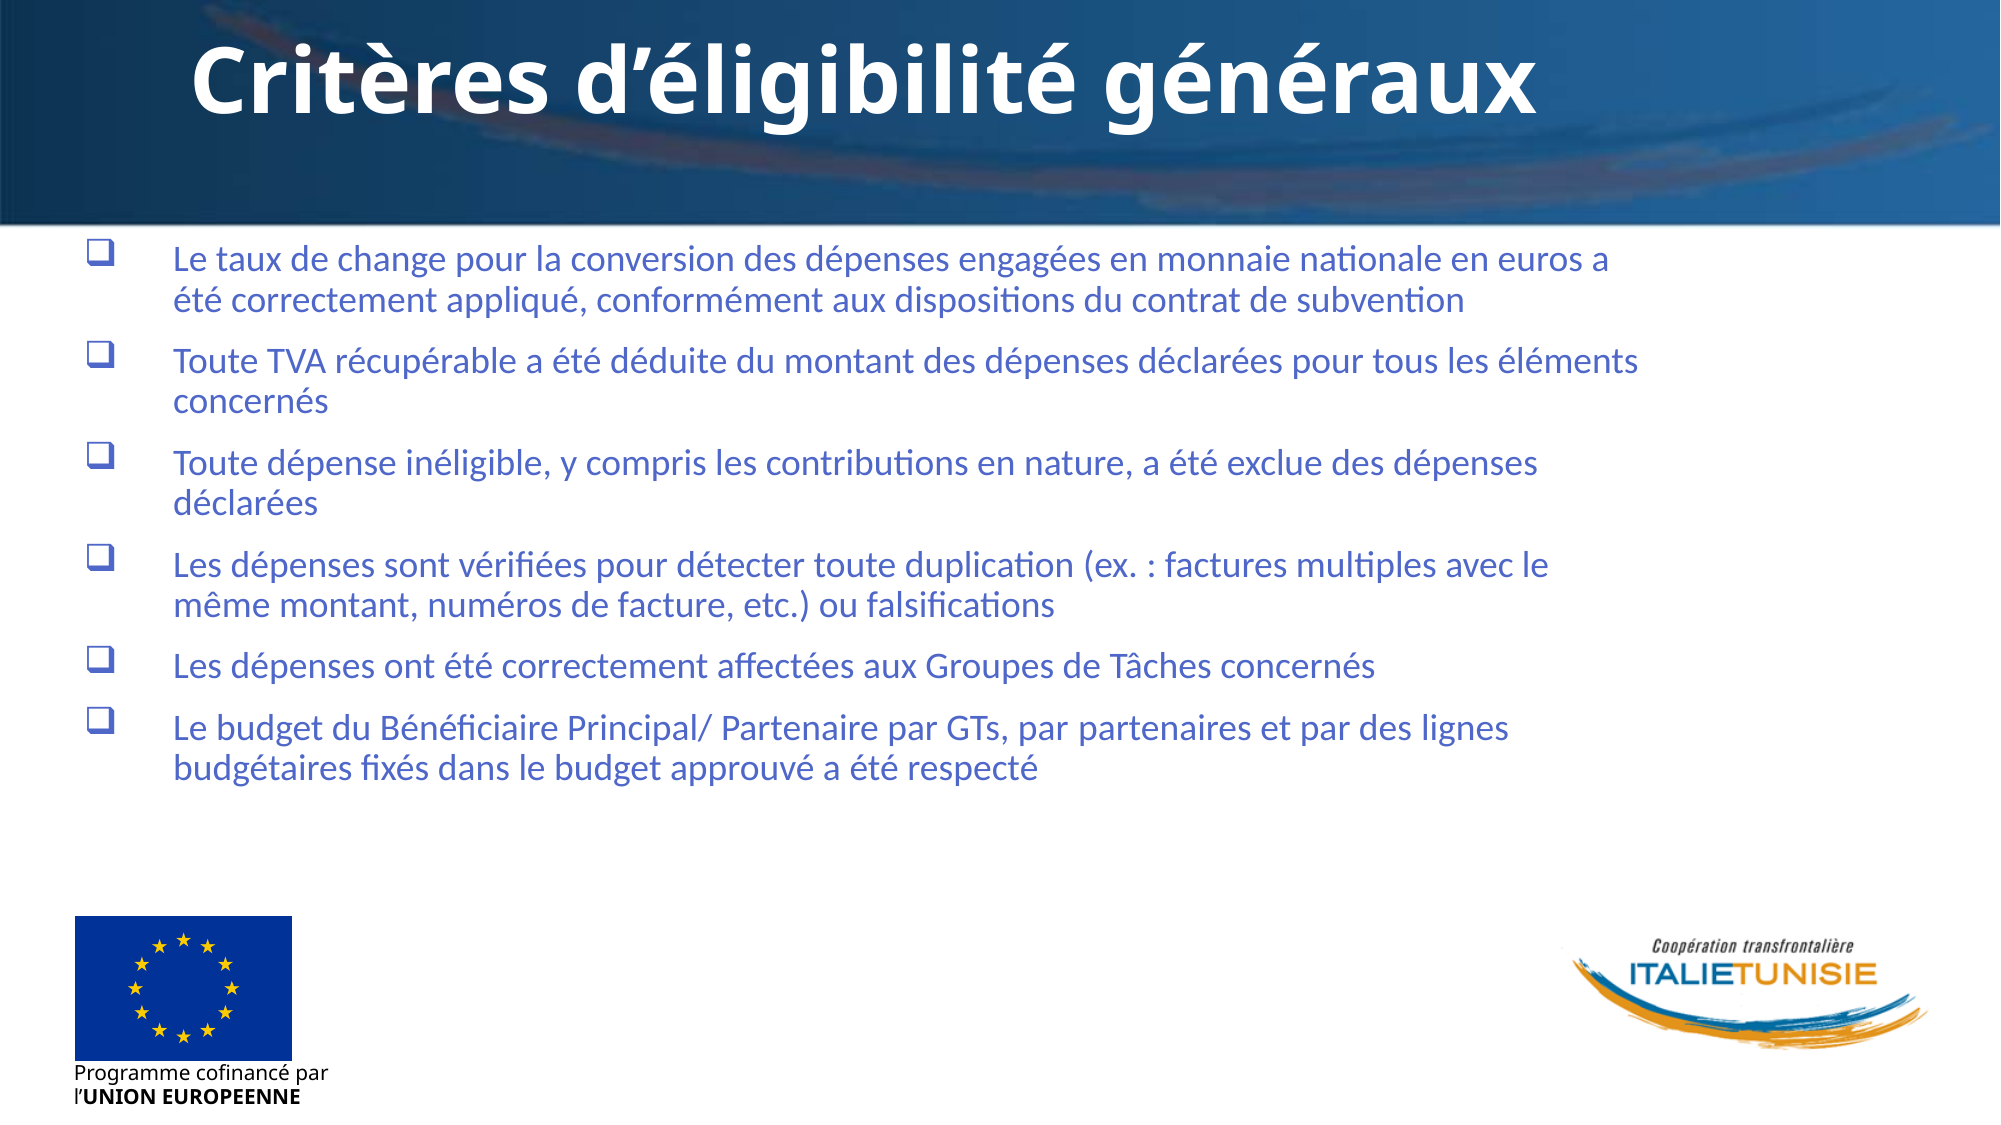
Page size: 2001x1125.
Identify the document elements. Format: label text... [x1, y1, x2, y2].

text_box Critères d’éligibilité généraux [174, 14, 1776, 140]
picture [75, 960, 292, 1061]
picture [0, 0, 2000, 229]
picture [1559, 894, 1942, 1085]
title [100, 14, 1826, 233]
list Le taux de change pour la conversion des dépenses engagées en monnaie nationale en euros a été correctement appliqué, conformément aux dispositions du contrat de subvention Toute TVA récupérable a été déduite du montant des dépenses déclarées pour tous les éléments concernés Toute dépense inéligible, y compris les contributions en nature, a été exclue des dépenses déclarées Les dépenses sont vérifiées pour détecter toute duplication (ex. : factures multiples avec le même montant, numéros de facture, etc.) ou falsifications Les dépenses ont été correctement affectées aux Groupes de Tâches concernés Le budget du Bénéficiaire Principal/ Partenaire par GTs, par partenaires et par des lignes budgétaires fixés dans le budget approuvé a été respecté [69, 232, 1671, 960]
